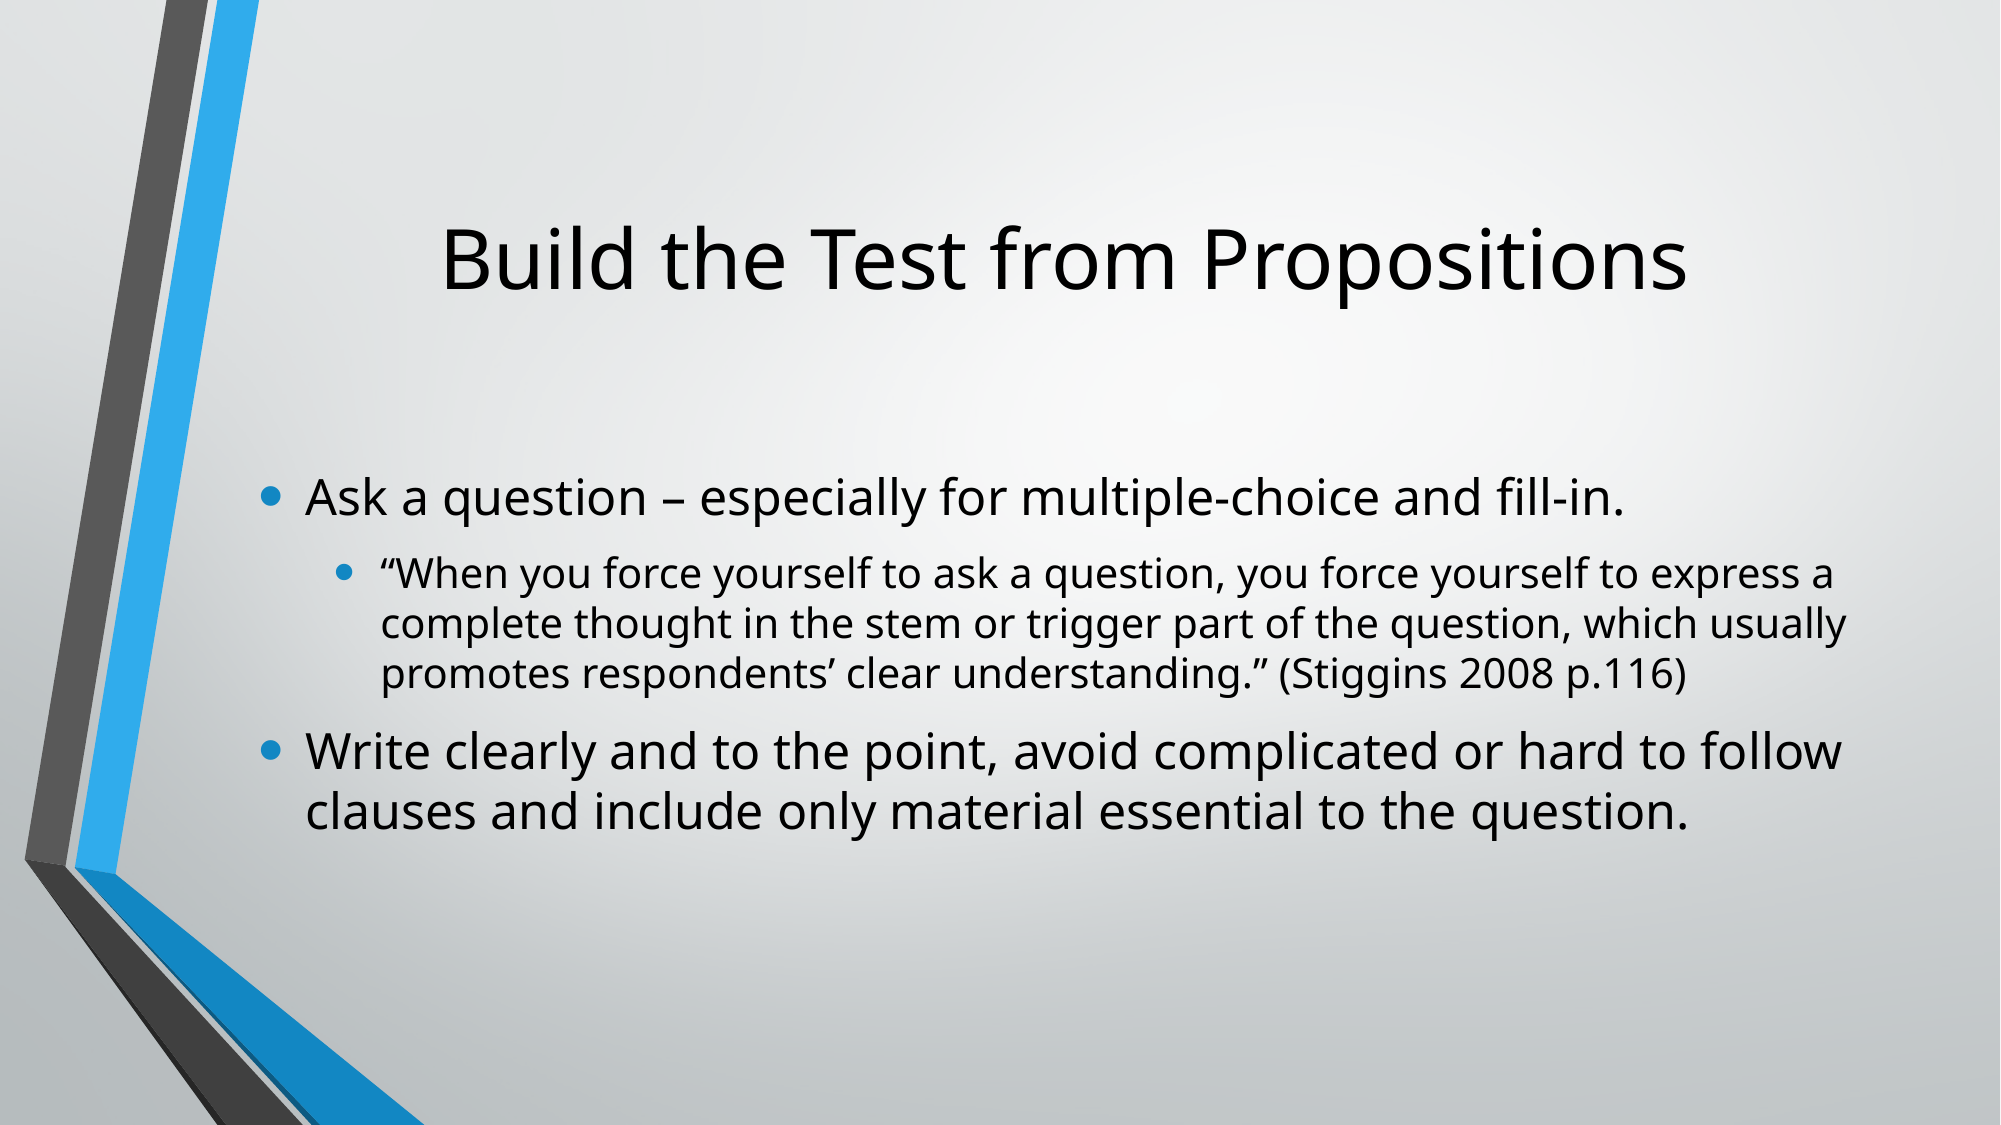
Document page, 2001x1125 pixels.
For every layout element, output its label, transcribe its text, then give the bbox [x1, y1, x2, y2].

list Ask a question – especially for multiple-choice and fill-in. “When you force yourself to ask a question, you force yourself to express a complete thought in the stem or trigger part of the question, which usually promotes respondents’ clear understanding.” (Stiggins 2008 p.116) Write clearly and to the point, avoid complicated or hard to follow clauses and include only material essential to the question. [243, 437, 1887, 950]
title Build the Test from Propositions [243, 112, 1887, 400]
